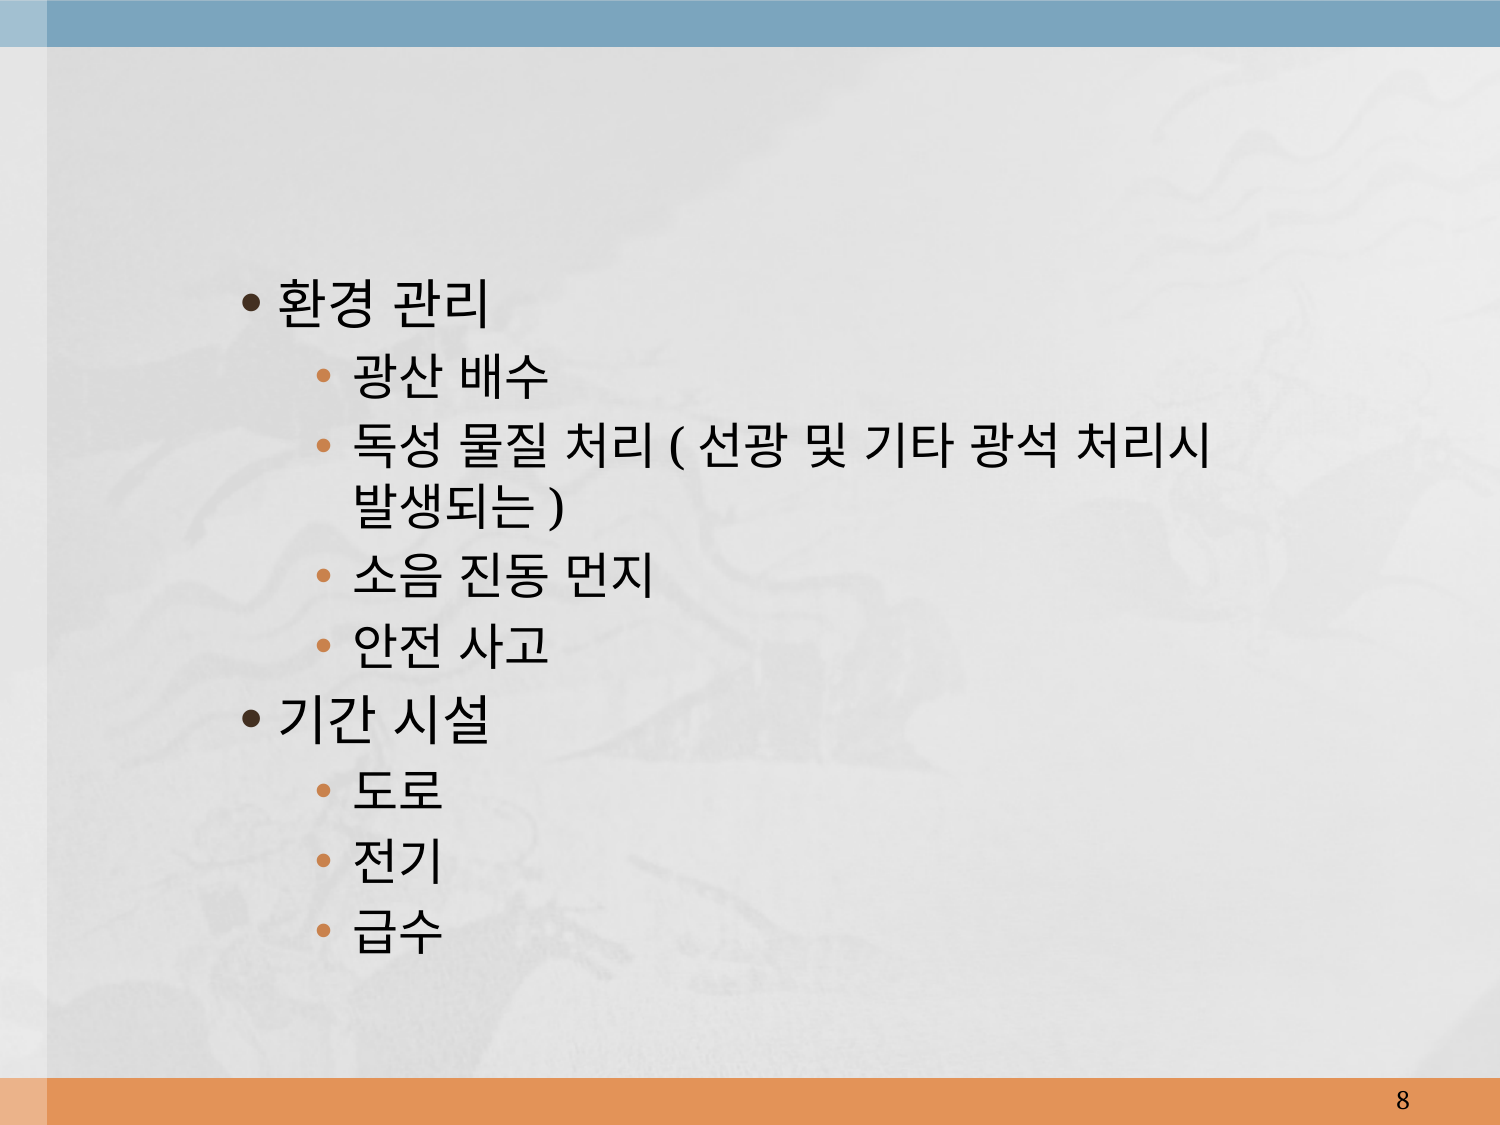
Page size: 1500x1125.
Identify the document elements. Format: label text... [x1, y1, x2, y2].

list 환경 관리 광산 배수 독성 물질 처리(선광 및 기타 광석 처리시 발생되는) 소음 진동 먼지 안전 사고 기간 시설 도로 전기 급수 [75, 262, 1425, 1005]
slide_number 8 [1074, 1078, 1425, 1125]
